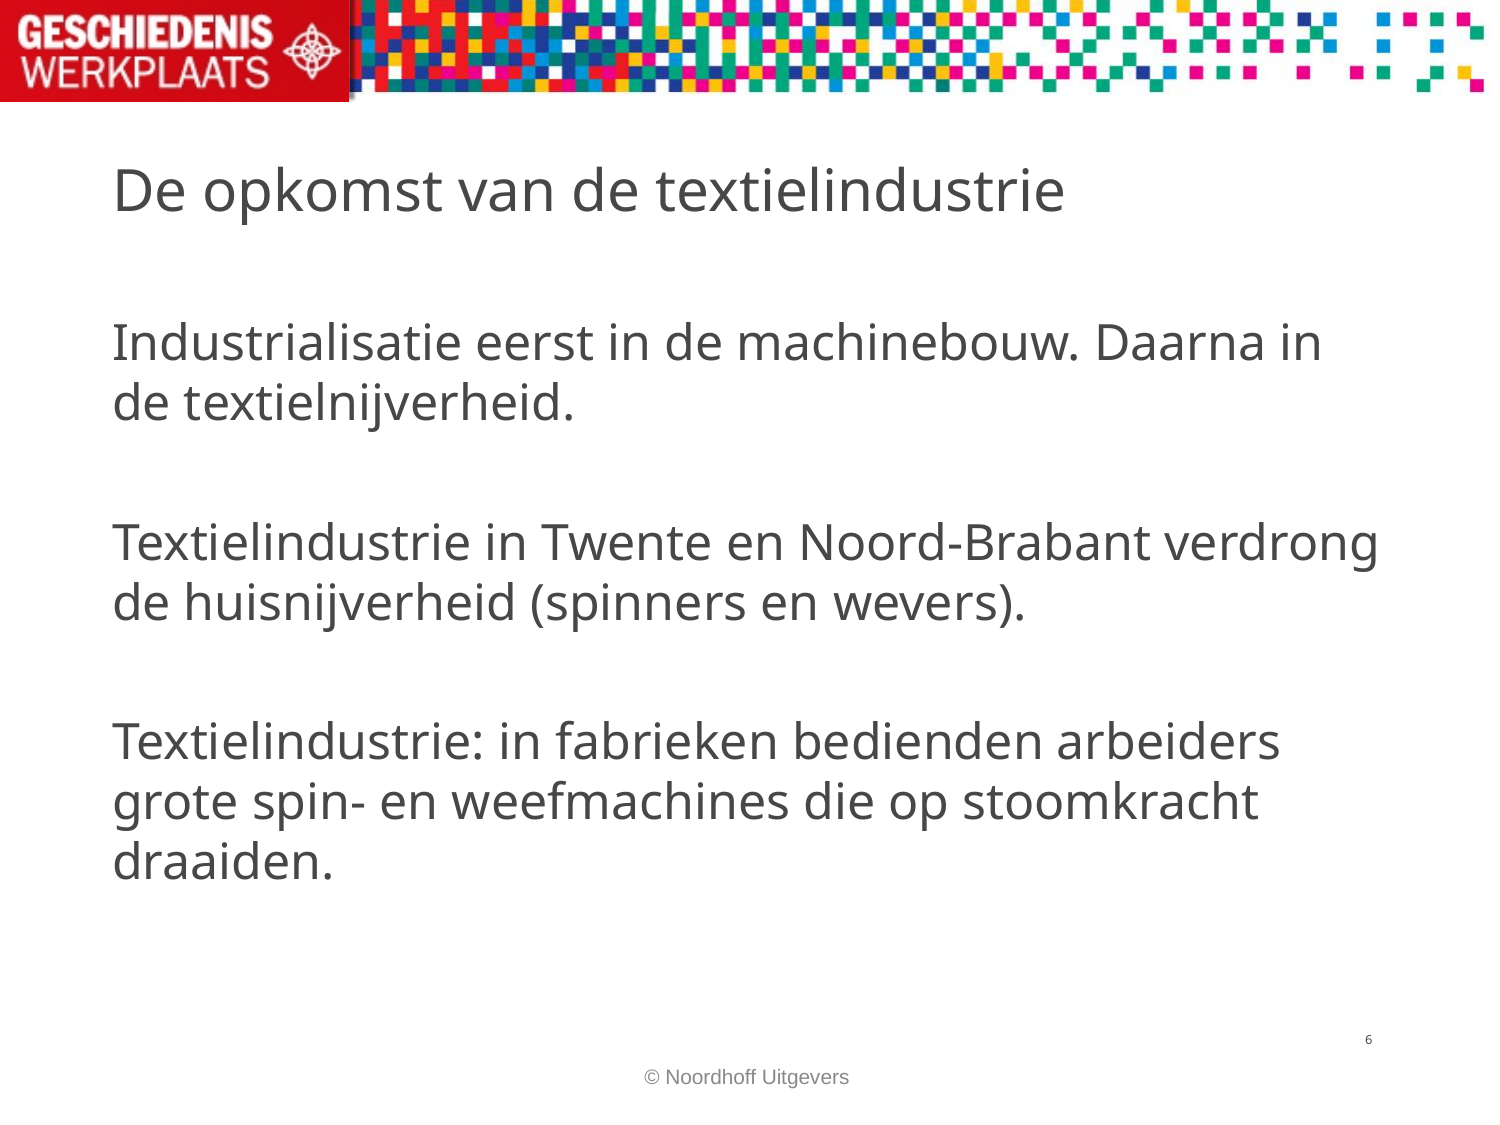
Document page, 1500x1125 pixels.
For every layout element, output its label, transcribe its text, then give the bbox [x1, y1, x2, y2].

list Industrialisatie eerst in de machinebouw. Daarna in de textielnijverheid. Textielindustrie in Twente en Noord-Brabant verdrong de huisnijverheid (spinners en wevers). Textielindustrie: in fabrieken bedienden arbeiders grote spin- en weefmachines die op stoomkracht draaiden. [112, 302, 1409, 1024]
picture [0, 0, 1500, 1125]
slide_number 6 [1325, 1025, 1388, 1063]
text_box © Noordhoff Uitgevers [512, 1045, 988, 1106]
title De opkomst van de textielindustrie [112, 145, 1401, 256]
